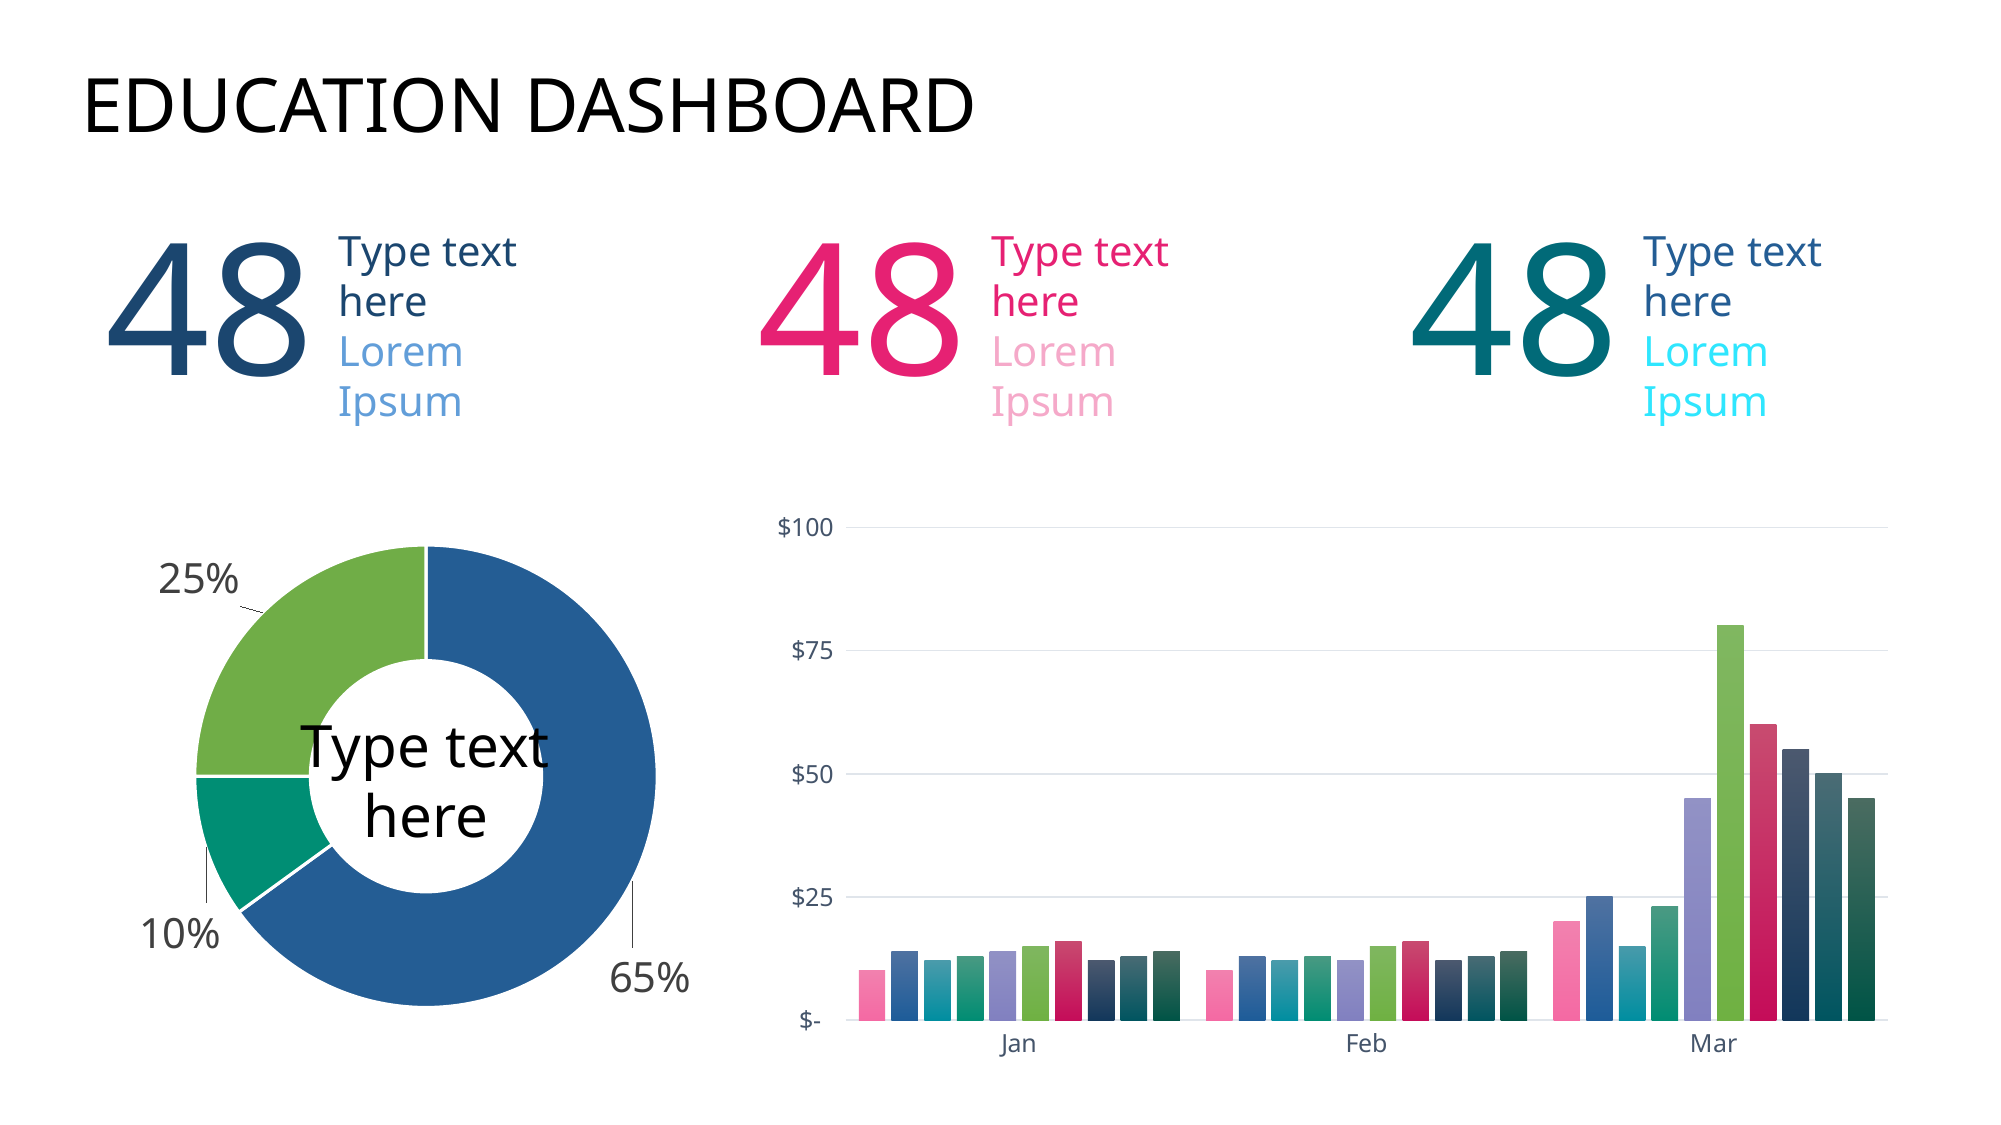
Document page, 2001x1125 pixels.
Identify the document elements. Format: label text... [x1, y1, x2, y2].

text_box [70, 184, 1918, 1072]
title EDUCATION DASHBOARD [66, 0, 1944, 218]
